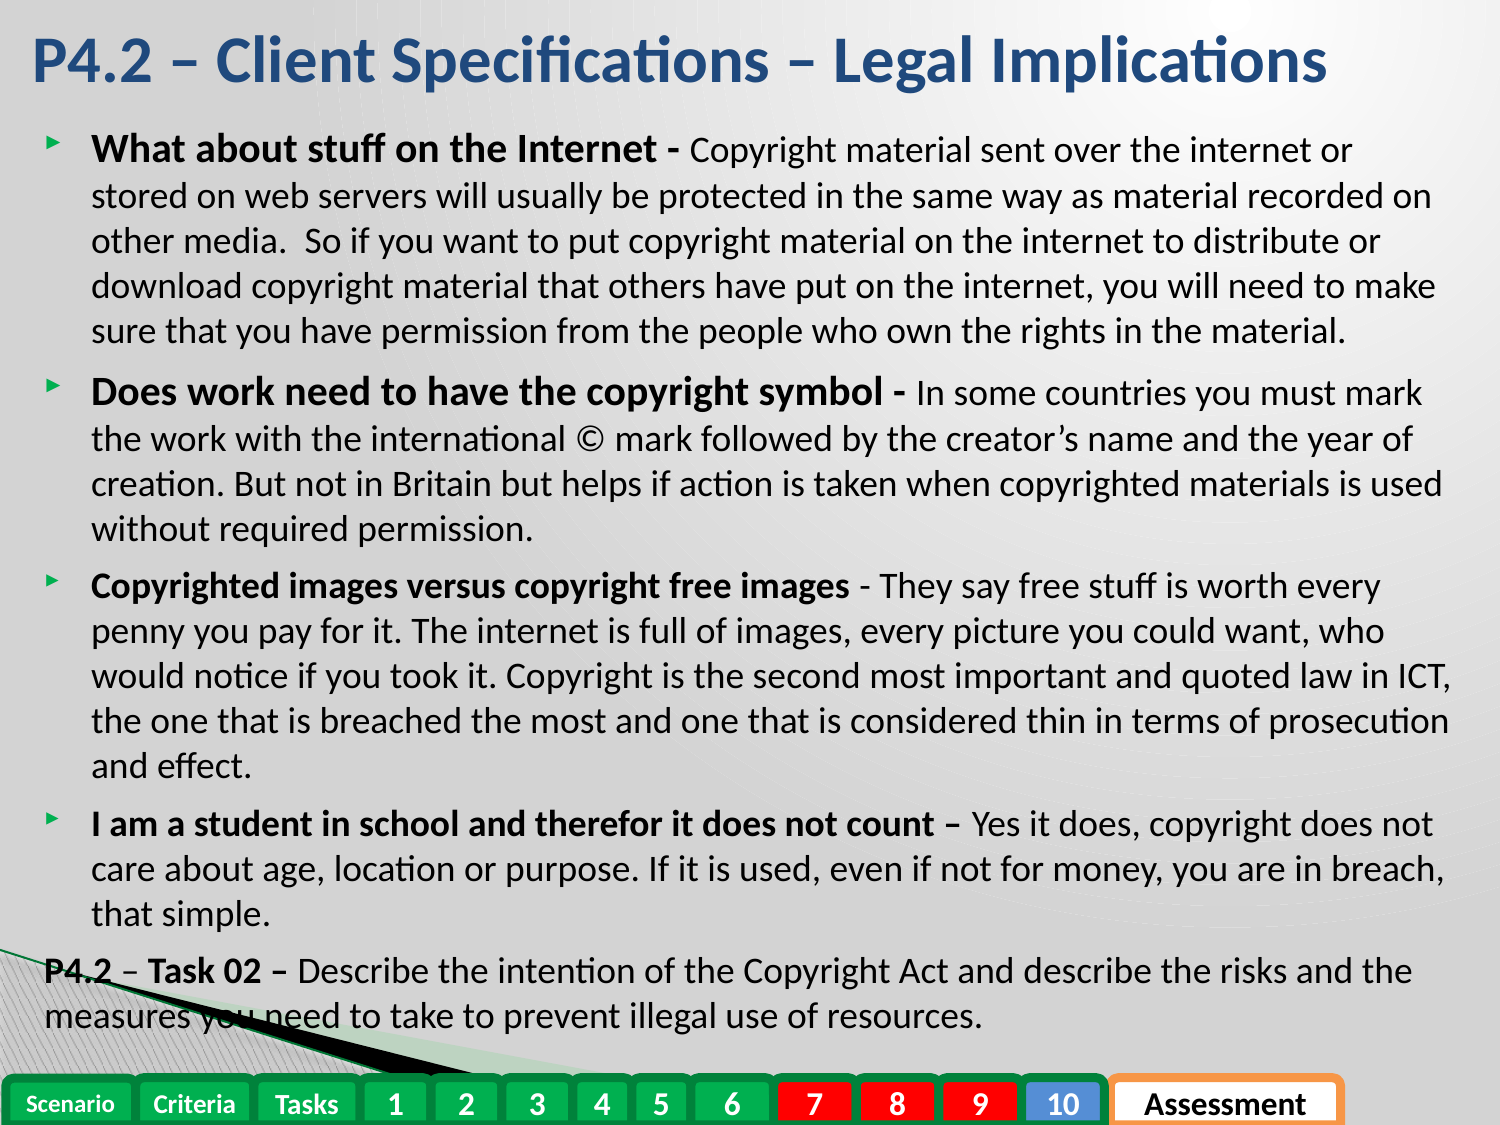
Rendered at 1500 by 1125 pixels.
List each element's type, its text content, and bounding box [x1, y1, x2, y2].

list What about stuff on the Internet - Copyright material sent over the internet or stored on web servers will usually be protected in the same way as material recorded on other media. So if you want to put copyright material on the internet to distribute or download copyright material that others have put on the internet, you will need to make sure that you have permission from the people who own the rights in the material. Does work need to have the copyright symbol - In some countries you must mark the work with the international © mark followed by the creator’s name and the year of creation. But not in Britain but helps if action is taken when copyrighted materials is used without required permission. Copyrighted images versus copyright free images - They say free stuff is worth every penny you pay for it. The internet is full of images, every picture you could want, who would notice if you took it. Copyright is the second most important and quoted law in ICT, the one that is breached the most and one that is considered thin in terms of prosecution and effect. I am a student in school and therefor it does not count – Yes it does, copyright does not care about age, location or purpose. If it is used, even if not for money, you are in breach, that simple. P4.2 – Task 02 – Describe the intention of the Copyright Act and describe the risks and the measures you need to take to prevent illegal use of resources. [29, 113, 1471, 1007]
text_box P4.2 – Client Specifications – Legal Implications [17, 19, 1489, 94]
